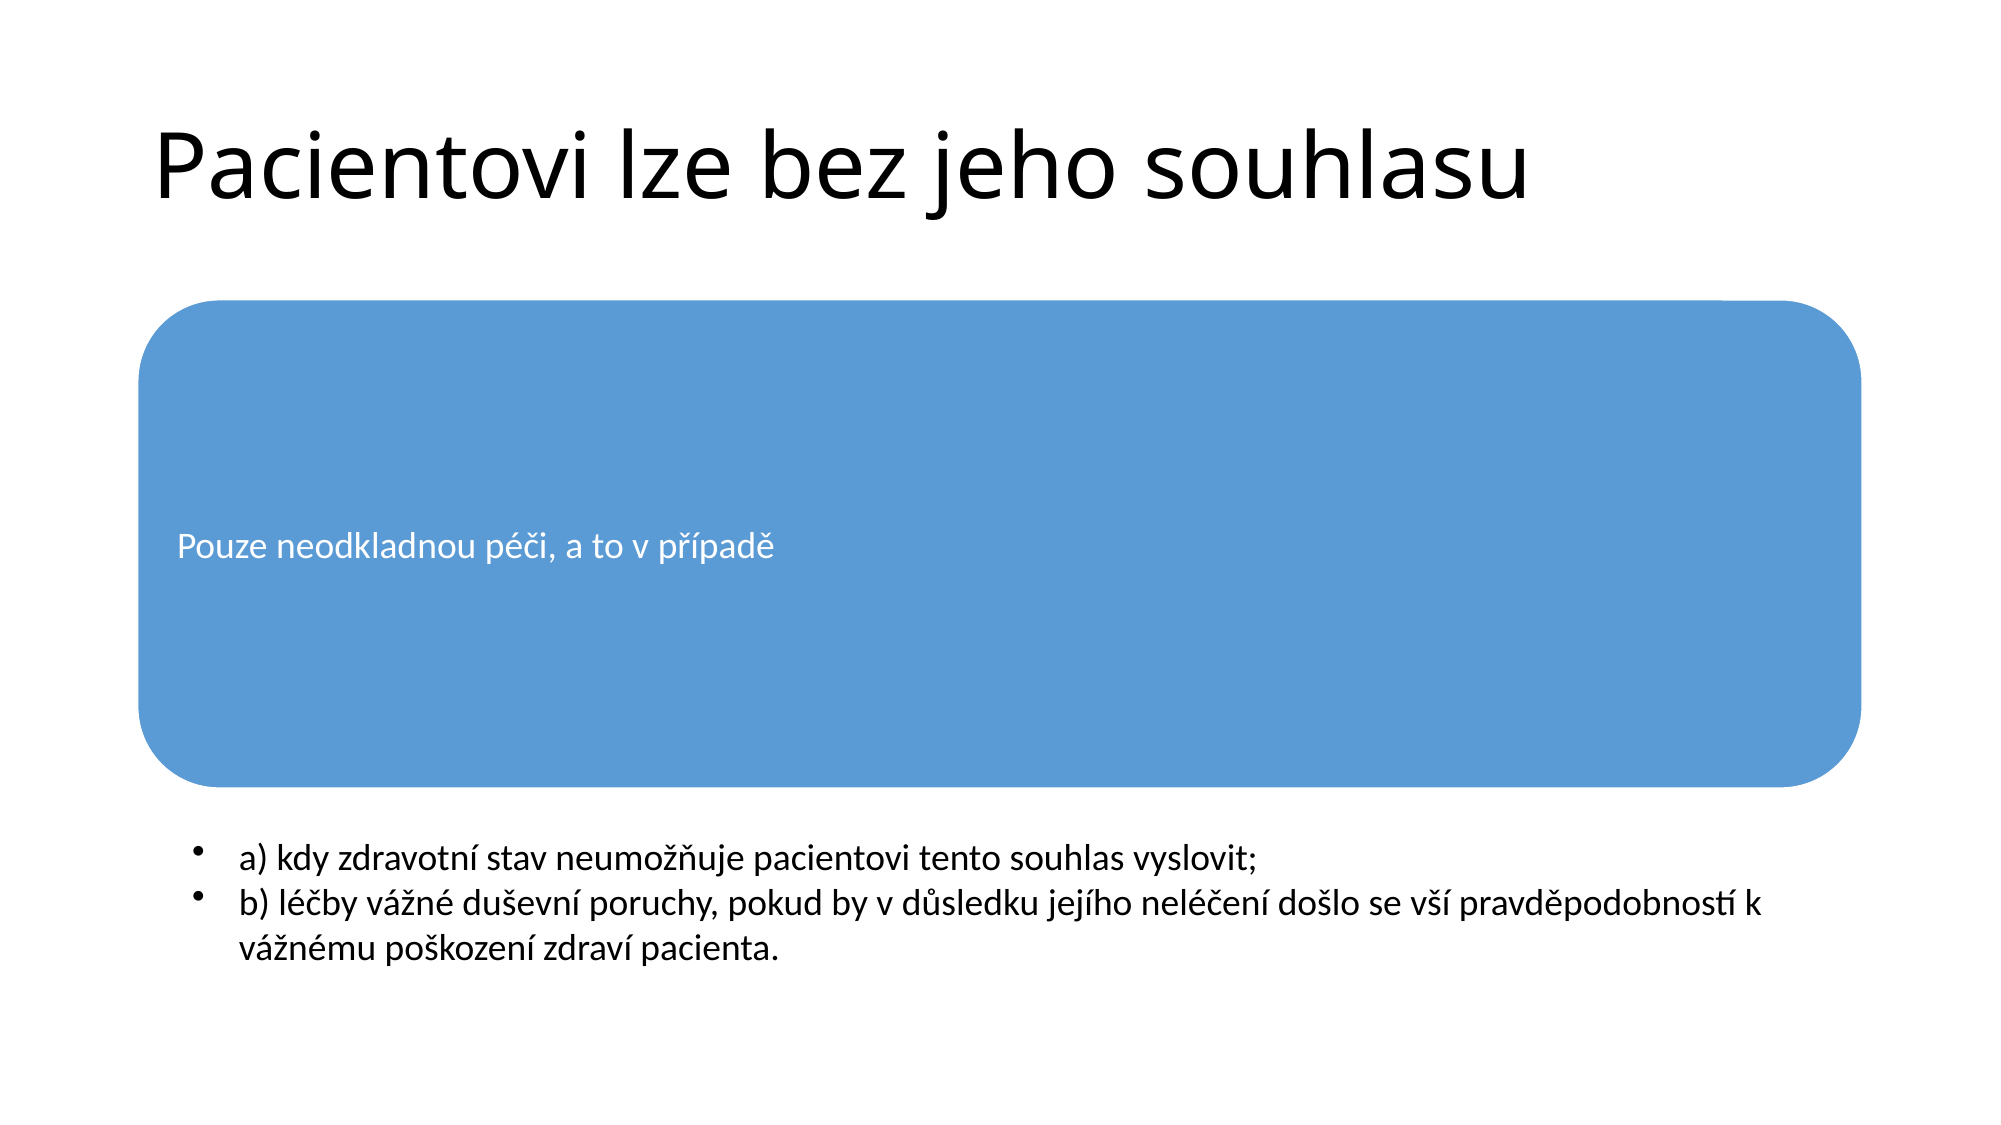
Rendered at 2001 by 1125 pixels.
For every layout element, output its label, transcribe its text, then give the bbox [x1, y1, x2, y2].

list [137, 299, 1863, 1014]
title Pacientovi lze bez jeho souhlasu [137, 59, 1863, 278]
